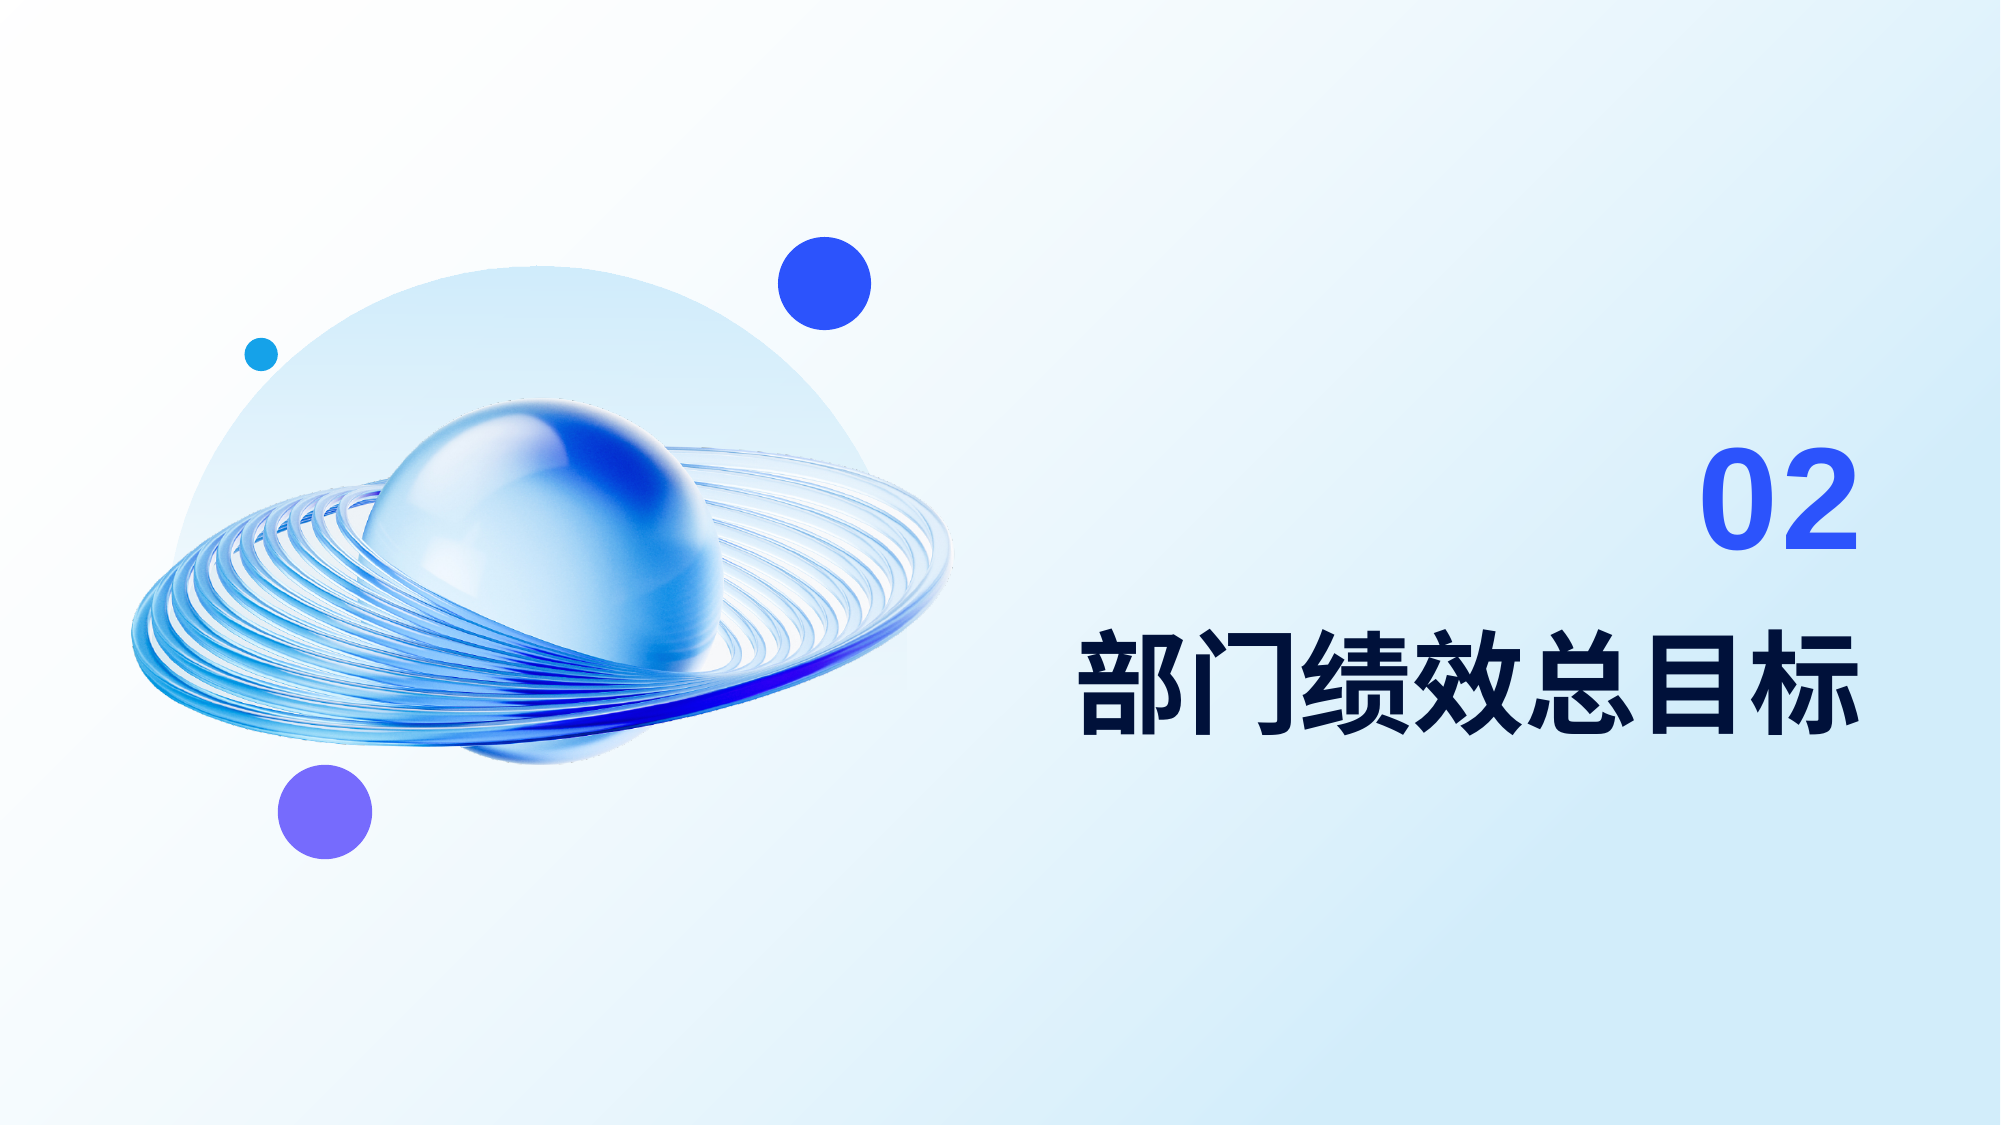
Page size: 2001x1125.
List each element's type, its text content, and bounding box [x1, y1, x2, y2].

picture [110, 371, 962, 787]
list 02 [962, 351, 1863, 580]
title 部门绩效总目标 [962, 604, 1863, 748]
